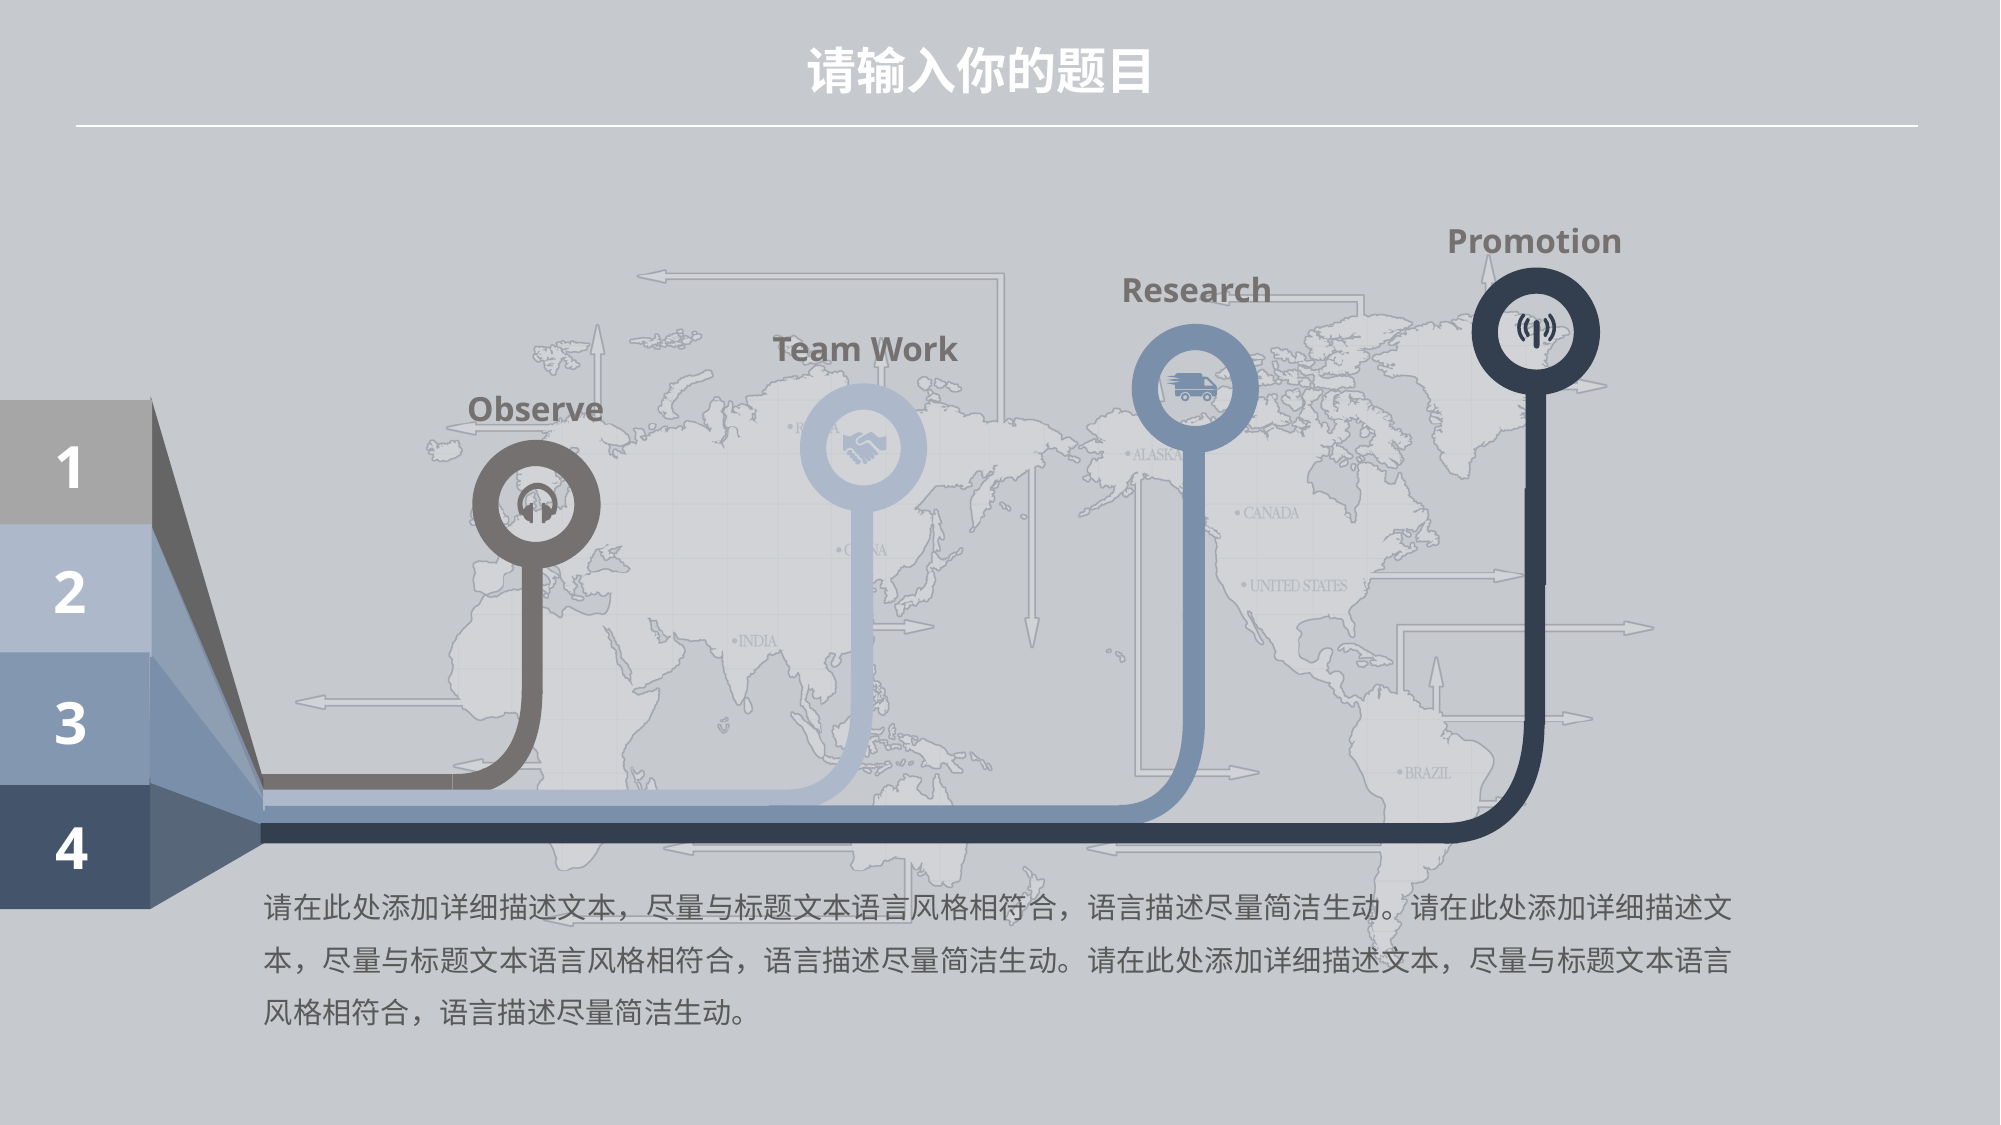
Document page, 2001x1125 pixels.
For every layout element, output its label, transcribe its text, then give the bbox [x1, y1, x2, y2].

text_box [260, 720, 1545, 844]
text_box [264, 323, 1259, 720]
text_box [152, 529, 260, 794]
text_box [0, 652, 150, 785]
text_box [150, 655, 260, 824]
text_box Research [1106, 262, 1288, 317]
text_box Promotion [1432, 212, 1638, 267]
text_box [151, 784, 263, 909]
text_box [153, 404, 260, 778]
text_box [0, 777, 151, 910]
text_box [0, 400, 153, 530]
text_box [1471, 267, 1601, 725]
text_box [0, 524, 152, 657]
text_box 请在此处添加详细描述文本，尽量与标题文本语言风格相符合，语言描述尽量简洁生动。请在此处添加详细描述文本，尽量与标题文本语言风格相符合，语言描述尽量简洁生动。请在此处添加详细描述文本，尽量与标题文本语言风格相符合，语言描述尽量简洁生动。 [249, 864, 1750, 1037]
